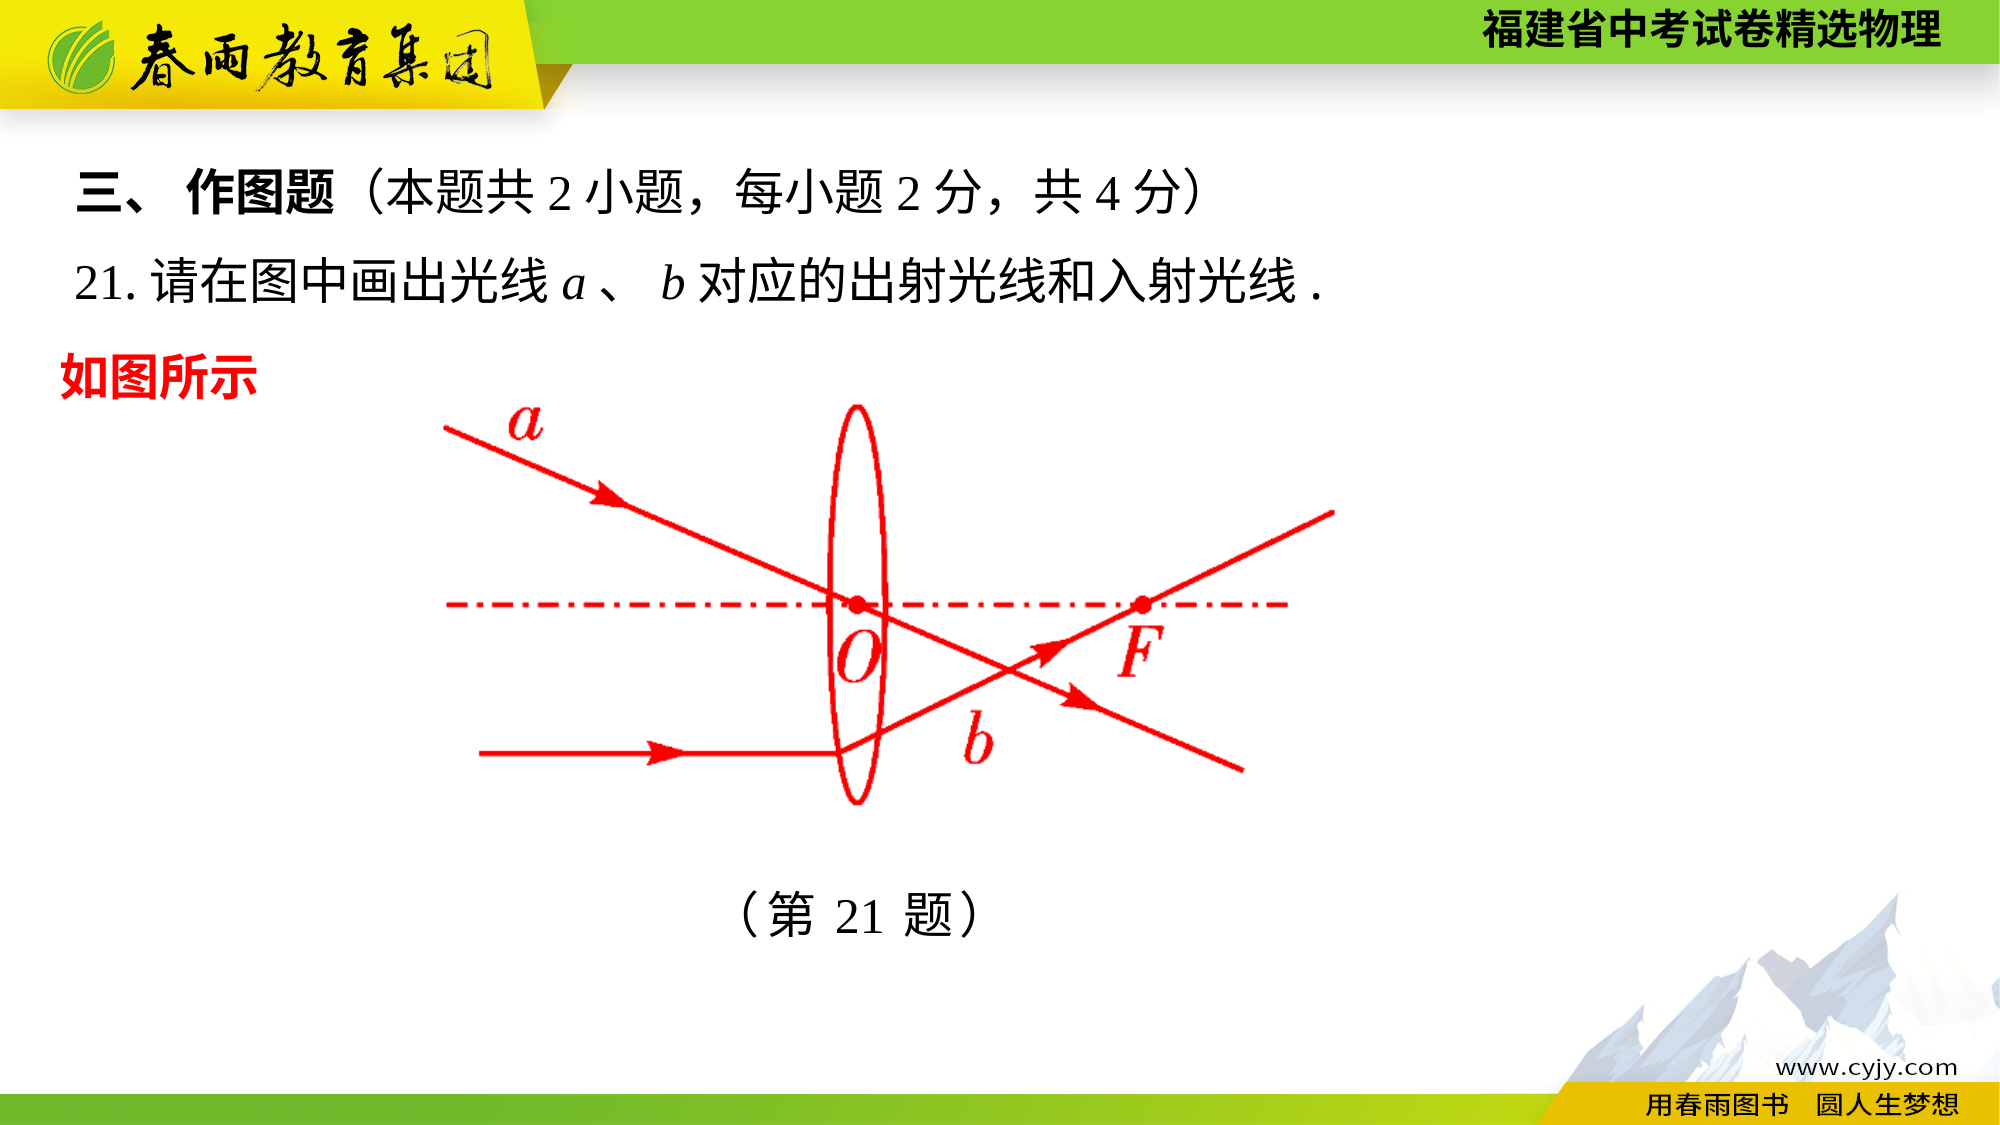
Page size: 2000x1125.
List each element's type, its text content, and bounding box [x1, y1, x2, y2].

list 三、 作图题（本题共2小题，每小题2分，共4分） 21.请在图中画出光线a、b对应的出射光线和入射光线. [59, 122, 1944, 308]
text_box 如图所示 [44, 307, 275, 413]
text_box （第21题） [695, 845, 1025, 951]
picture [0, 0, 2000, 1125]
